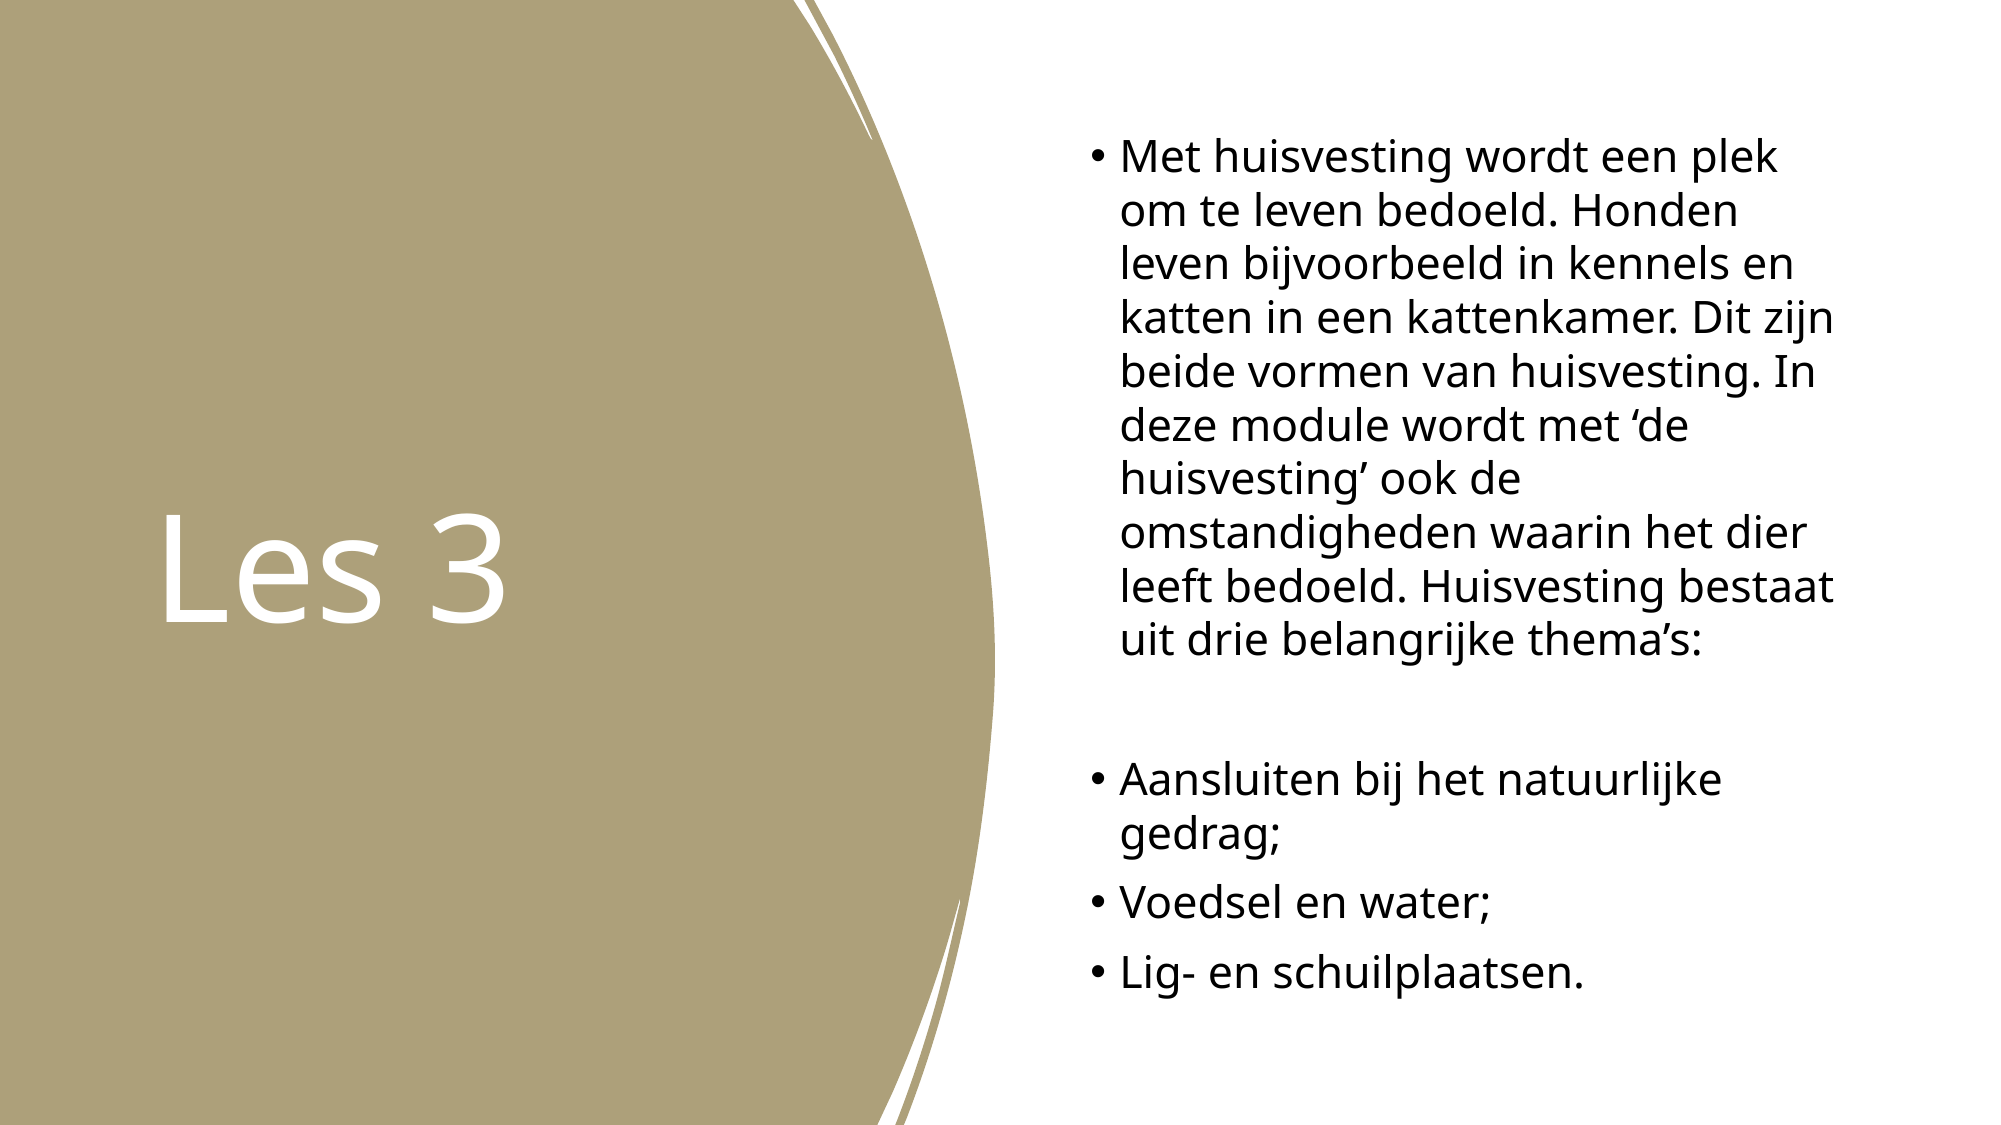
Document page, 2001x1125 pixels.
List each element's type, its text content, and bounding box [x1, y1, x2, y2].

text_box [815, 0, 2000, 1125]
title Les 3 [138, 105, 824, 1020]
text_box [0, 0, 995, 1125]
list Met huisvesting wordt een plek om te leven bedoeld. Honden leven bijvoorbeeld in kennels en katten in een kattenkamer. Dit zijn beide vormen van huisvesting. In deze module wordt met ‘de huisvesting’ ook de omstandigheden waarin het dier leeft bedoeld. Huisvesting bestaat uit drie belangrijke thema’s: Aansluiten bij het natuurlijke gedrag; Voedsel en water; Lig- en schuilplaatsen. [1075, 105, 1862, 1020]
text_box [794, 0, 868, 131]
